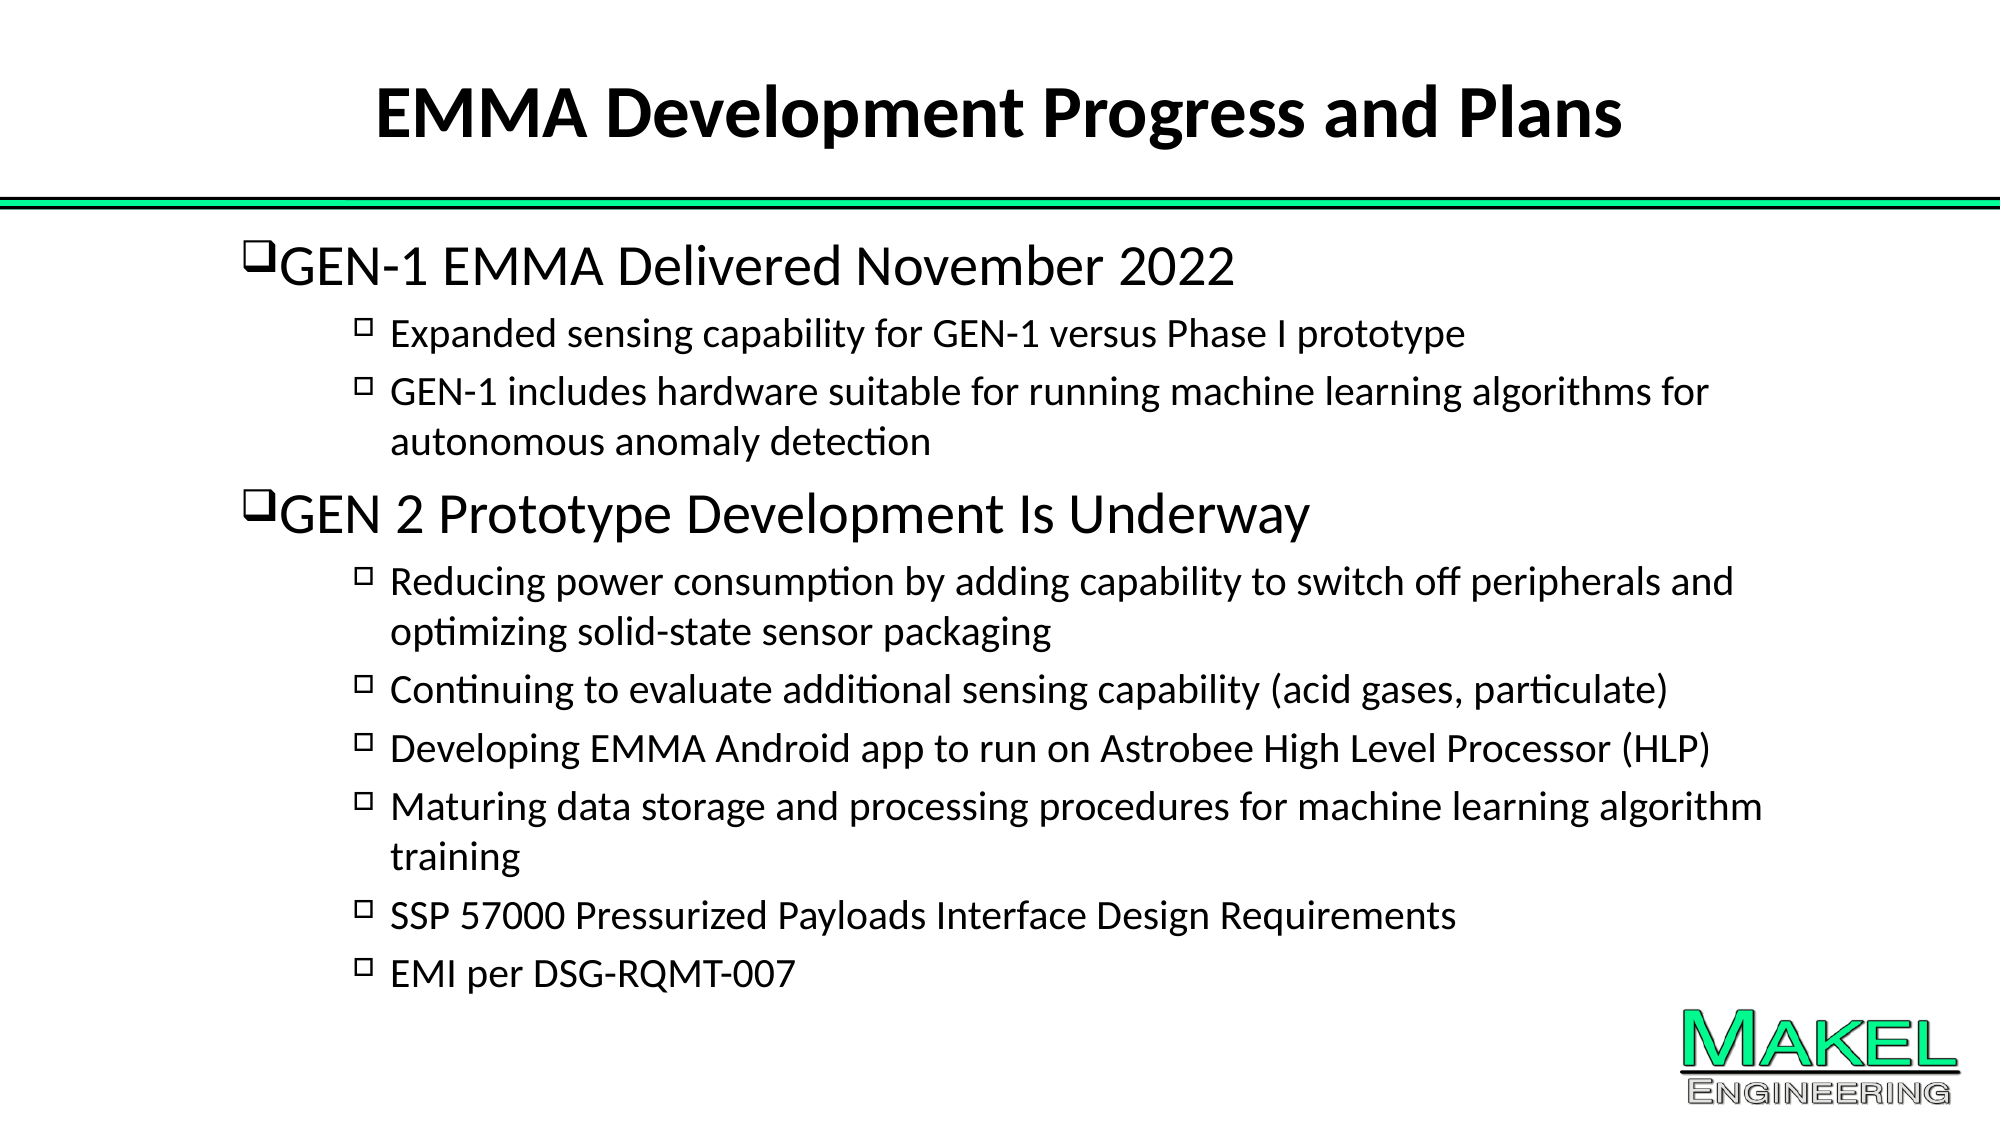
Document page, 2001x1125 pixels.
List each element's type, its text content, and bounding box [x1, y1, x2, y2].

title EMMA Development Progress and Plans [99, 13, 1901, 202]
list GEN-1 EMMA Delivered November 2022 Expanded sensing capability for GEN-1 versus Phase I prototype GEN-1 includes hardware suitable for running machine learning algorithms for autonomous anomaly detection GEN 2 Prototype Development Is Underway Reducing power consumption by adding capability to switch off peripherals and optimizing solid-state sensor packaging Continuing to evaluate additional sensing capability (acid gases, particulate) Developing EMMA Android app to run on Astrobee High Level Processor (HLP) Maturing data storage and processing procedures for machine learning algorithm training SSP 57000 Pressurized Payloads Interface Design Requirements EMI per DSG-RQMT-007 [224, 219, 1807, 1074]
picture [1662, 1004, 1976, 1111]
